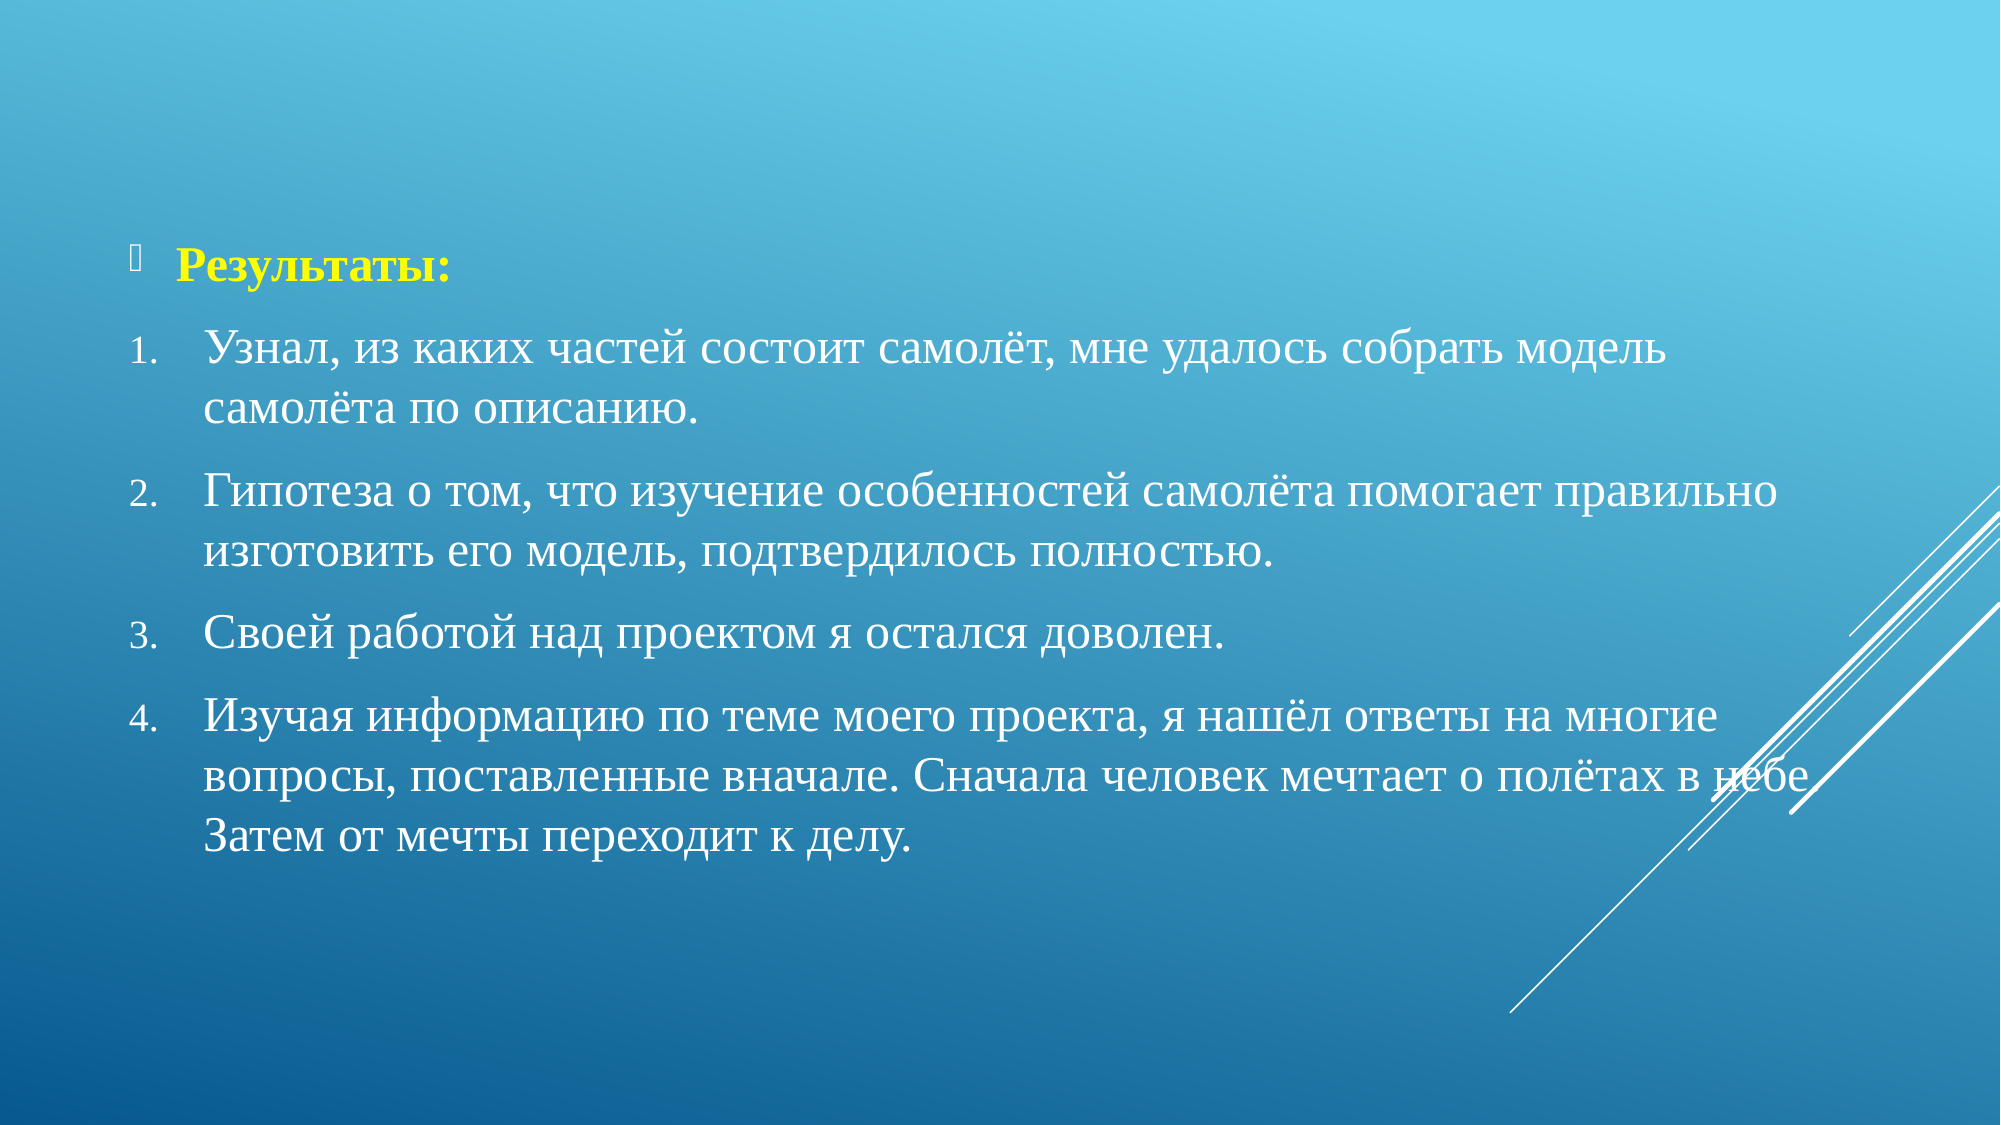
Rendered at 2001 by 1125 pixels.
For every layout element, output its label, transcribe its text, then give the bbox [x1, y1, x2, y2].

list Результаты: Узнал, из каких частей состоит самолёт, мне удалось собрать модель самолёта по описанию. Гипотеза о том, что изучение особенностей самолёта помогает правильно изготовить его модель, подтвердилось полностью. Своей работой над проектом я остался доволен. Изучая информацию по теме моего проекта, я нашёл ответы на многие вопросы, поставленные вначале. Сначала человек мечтает о полётах в небе. Затем от мечты переходит к делу. [113, 146, 1887, 947]
